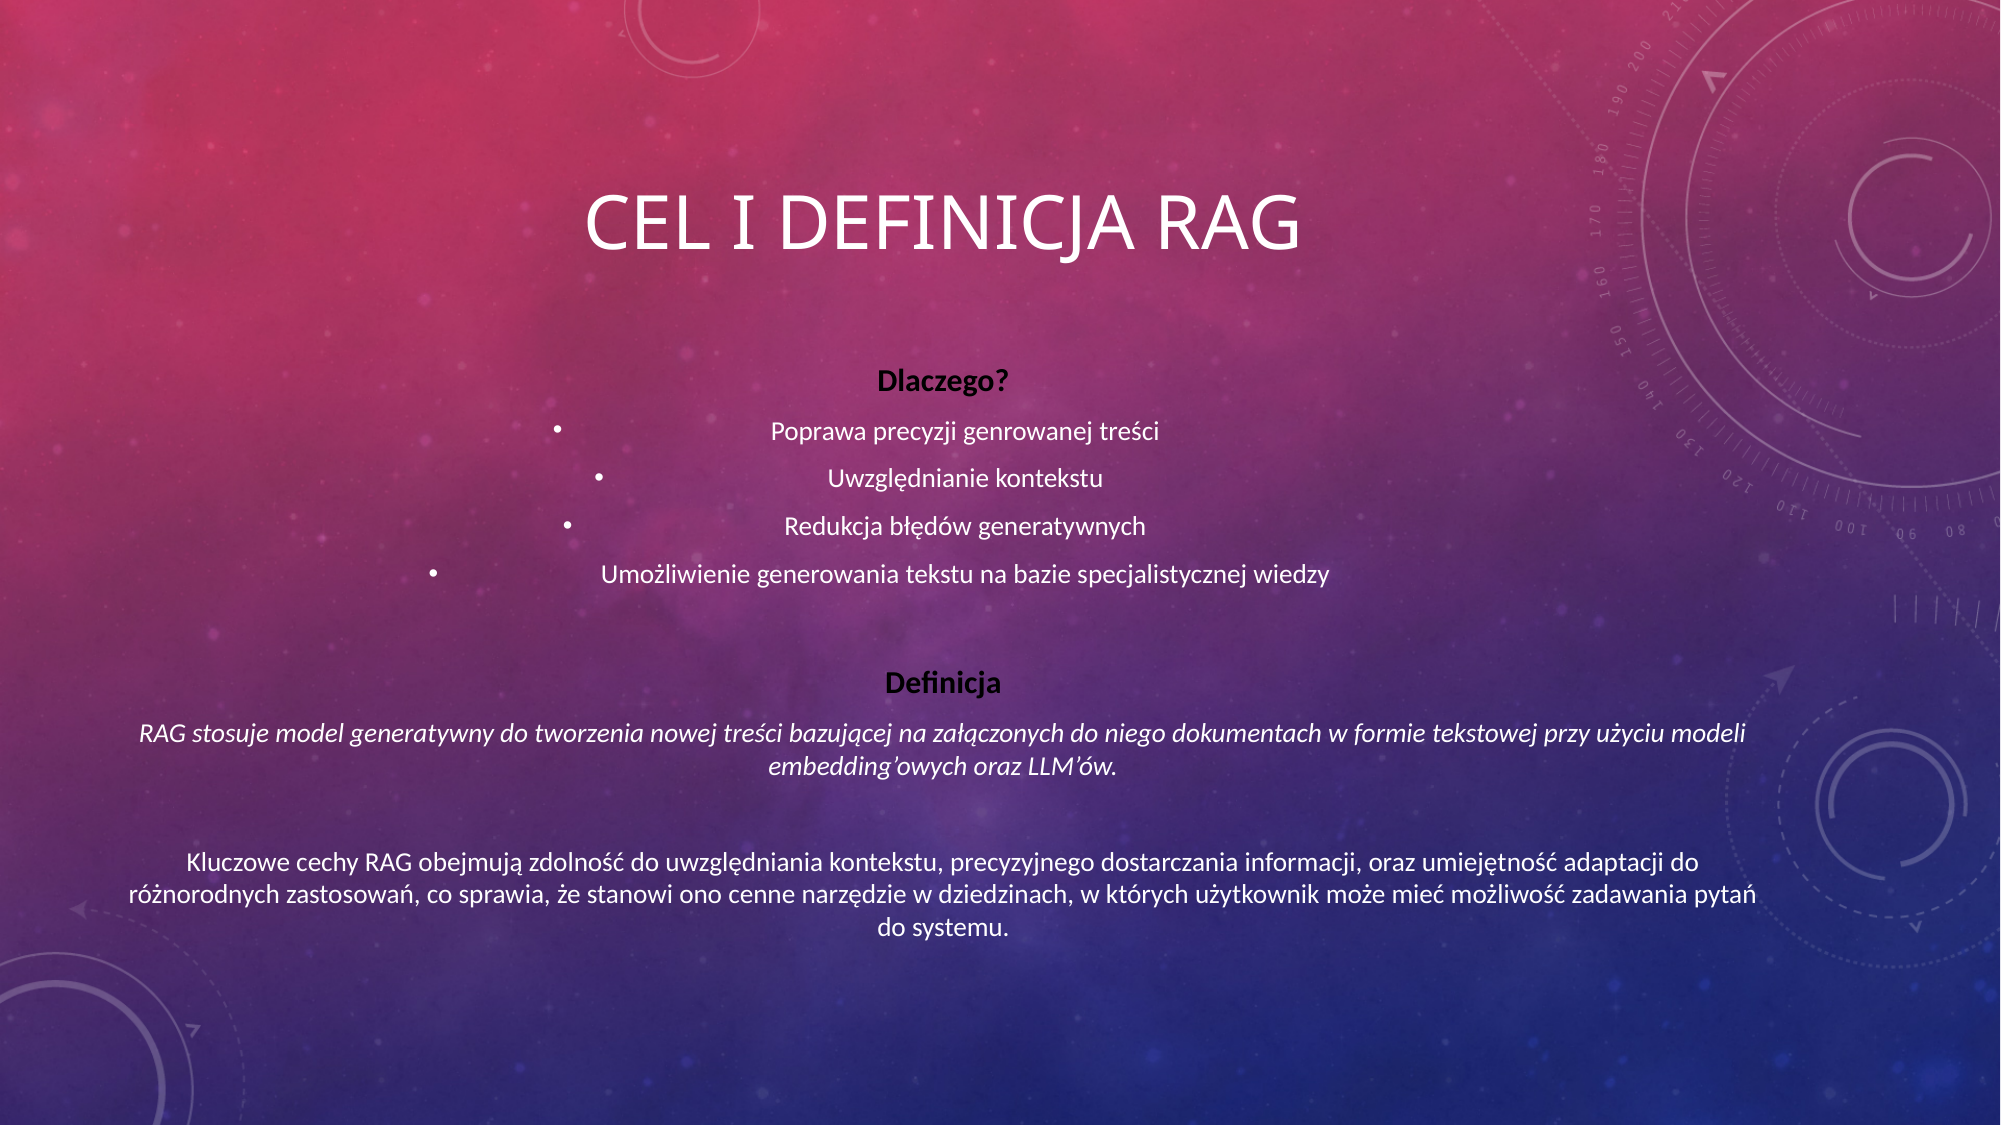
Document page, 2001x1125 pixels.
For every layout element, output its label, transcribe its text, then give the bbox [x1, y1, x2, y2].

title Cel i Definicja RAG [112, 99, 1775, 339]
list Dlaczego? Poprawa precyzji genrowanej treści Uwzględnianie kontekstu Redukcja błędów generatywnych Umożliwienie generowania tekstu na bazie specjalistycznej wiedzy Definicja RAG stosuje model generatywny do tworzenia nowej treści bazującej na załączonych do niego dokumentach w formie tekstowej przy użyciu modeli embedding’owych oraz LLM’ów. Kluczowe cechy RAG obejmują zdolność do uwzględniania kontekstu, precyzyjnego dostarczania informacji, oraz umiejętność adaptacji do różnorodnych zastosowań, co sprawia, że stanowi ono cenne narzędzie w dziedzinach, w których użytkownik może mieć możliwość zadawania pytań do systemu. [112, 351, 1775, 950]
picture [0, 0, 2001, 1125]
